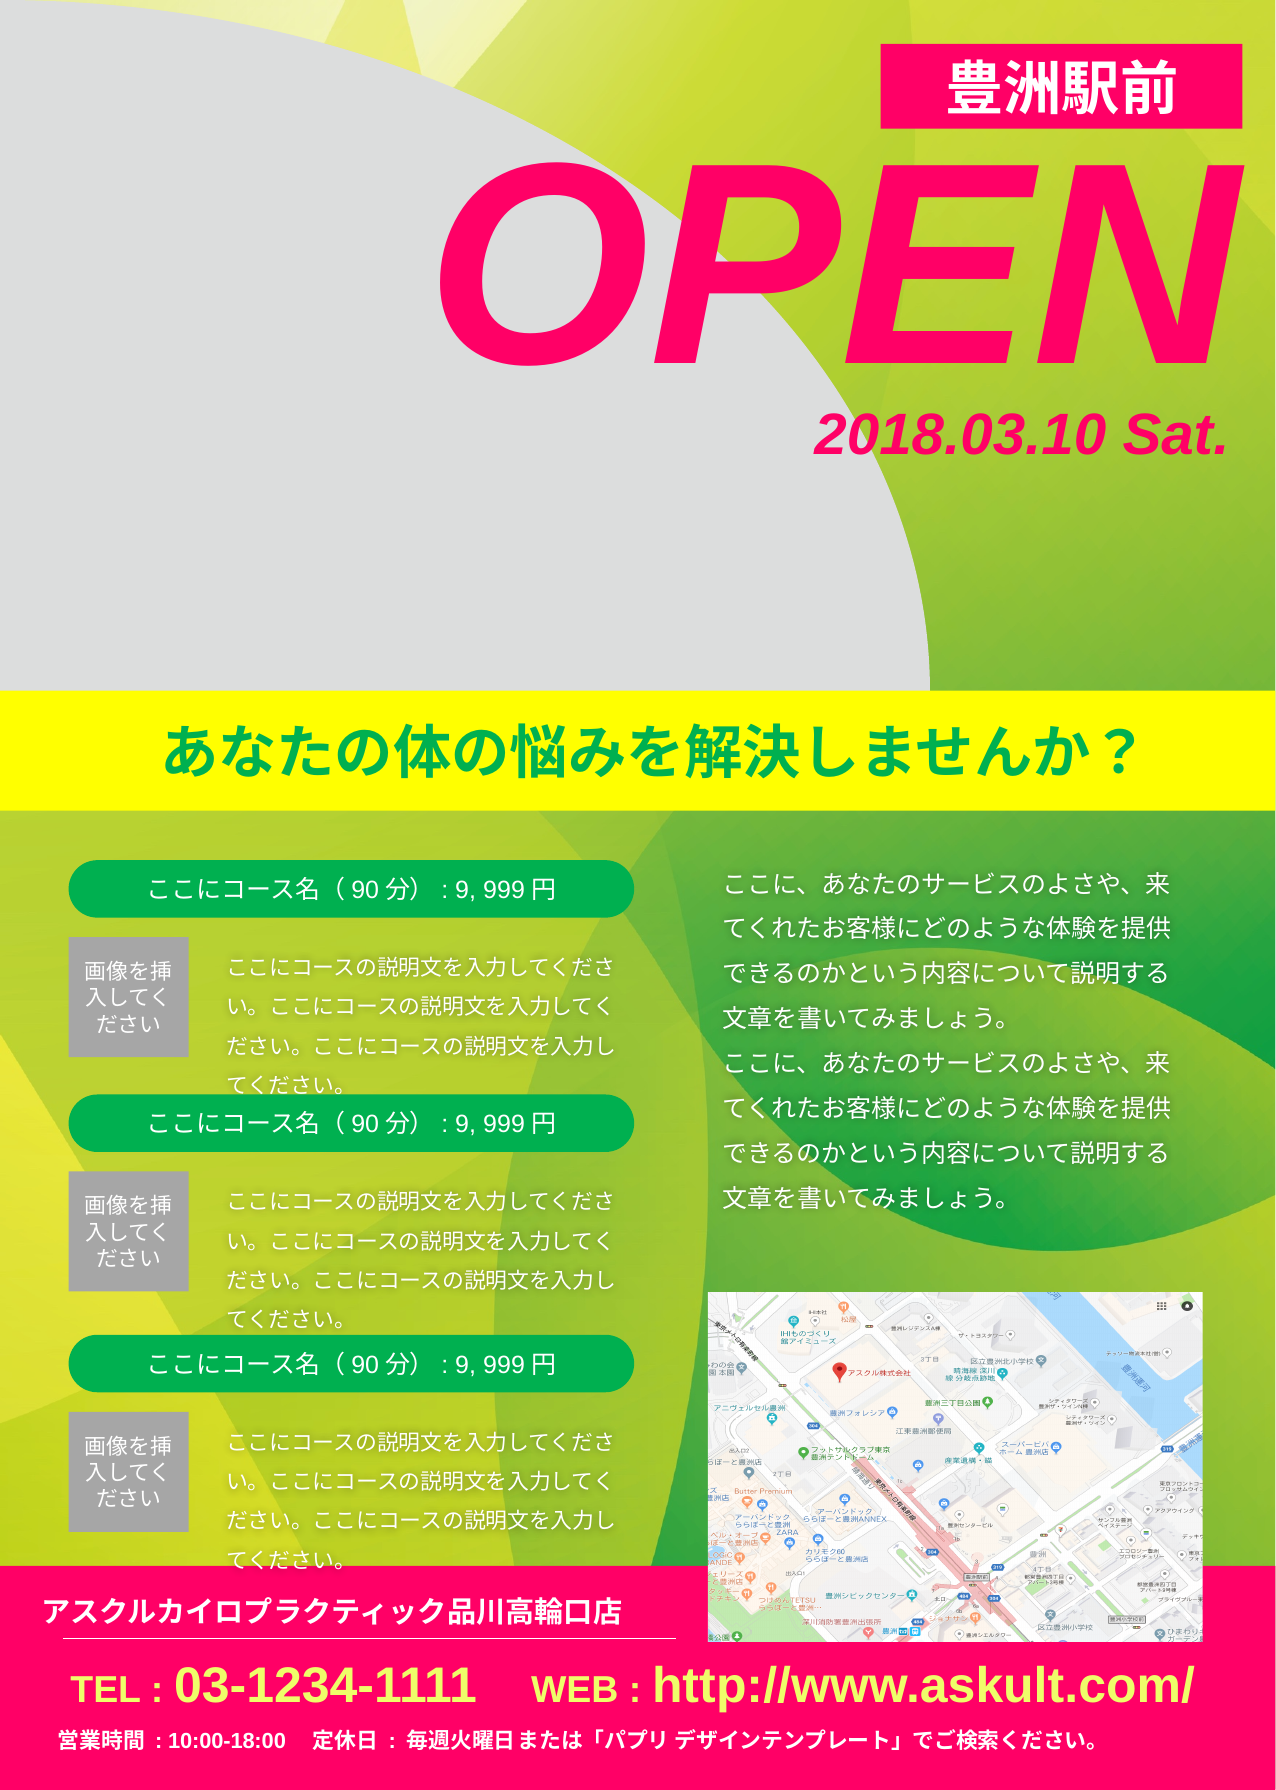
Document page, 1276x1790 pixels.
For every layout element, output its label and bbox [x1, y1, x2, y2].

text_box [68, 1334, 635, 1393]
picture [0, 0, 1276, 1789]
text_box [68, 1094, 635, 1152]
text_box [68, 860, 635, 918]
